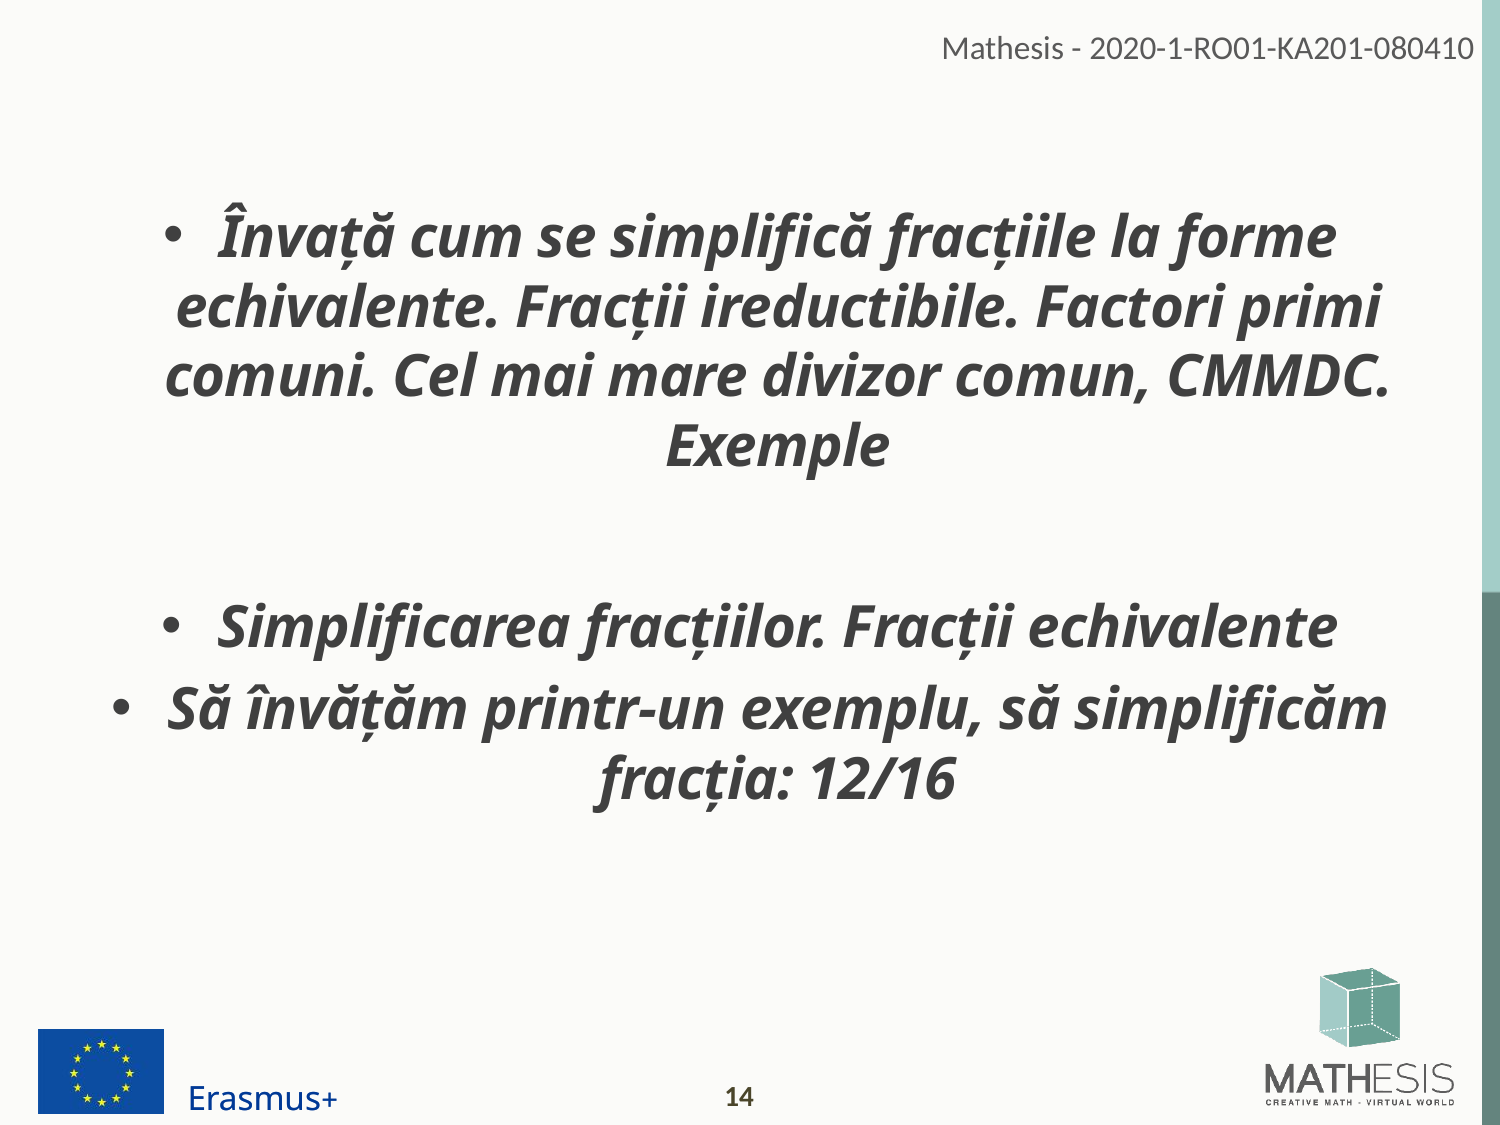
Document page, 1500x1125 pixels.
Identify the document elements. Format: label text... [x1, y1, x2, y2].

picture [38, 1029, 164, 1114]
list Învață cum se simplifică fracțiile la forme echivalente. Fracții ireductibile. Factori primi comuni. Cel mai mare divizor comun, CMMDC. Exemple Simplificarea fracțiilor. Fracții echivalente Să învățăm printr-un exemplu, să simplificăm fracția: 12/16 [75, 191, 1425, 934]
